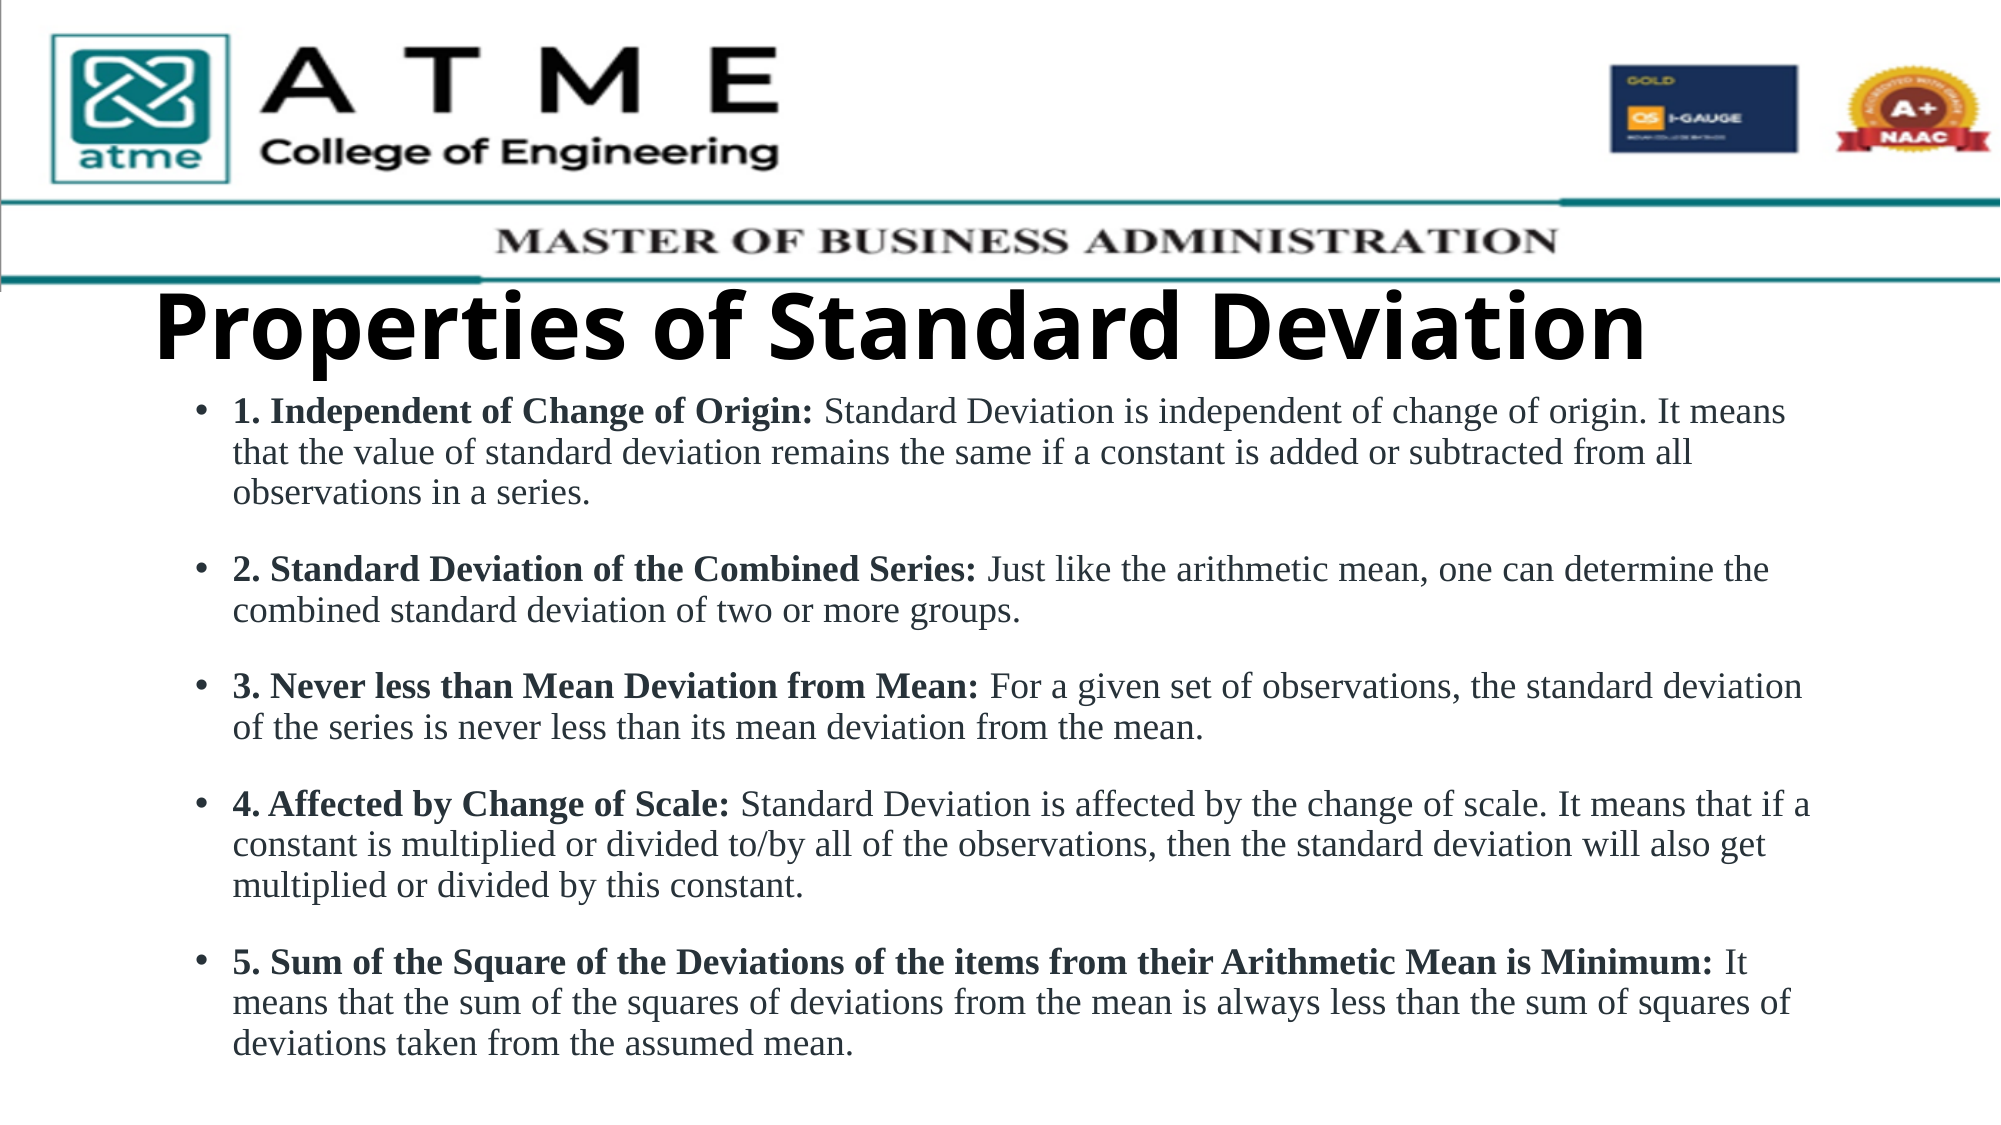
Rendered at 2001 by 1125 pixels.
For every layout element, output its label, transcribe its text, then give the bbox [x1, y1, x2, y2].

picture [0, 0, 2000, 292]
list 1. Independent of Change of Origin: Standard Deviation is independent of change of origin. It means that the value of standard deviation remains the same if a constant is added or subtracted from all observations in a series. 2. Standard Deviation of the Combined Series: Just like the arithmetic mean, one can determine the combined standard deviation of two or more groups. 3. Never less than Mean Deviation from Mean: For a given set of observations, the standard deviation of the series is never less than its mean deviation from the mean. 4. Affected by Change of Scale: Standard Deviation is affected by the change of scale. It means that if a constant is multiplied or divided to/by all of the observations, then the standard deviation will also get multiplied or divided by this constant. 5. Sum of the Square of the Deviations of the items from their Arithmetic Mean is Minimum: It means that the sum of the squares of deviations from the mean is always less than the sum of squares of deviations taken from the assumed mean. [180, 383, 1830, 1112]
title Properties of Standard Deviation [137, 221, 1863, 439]
